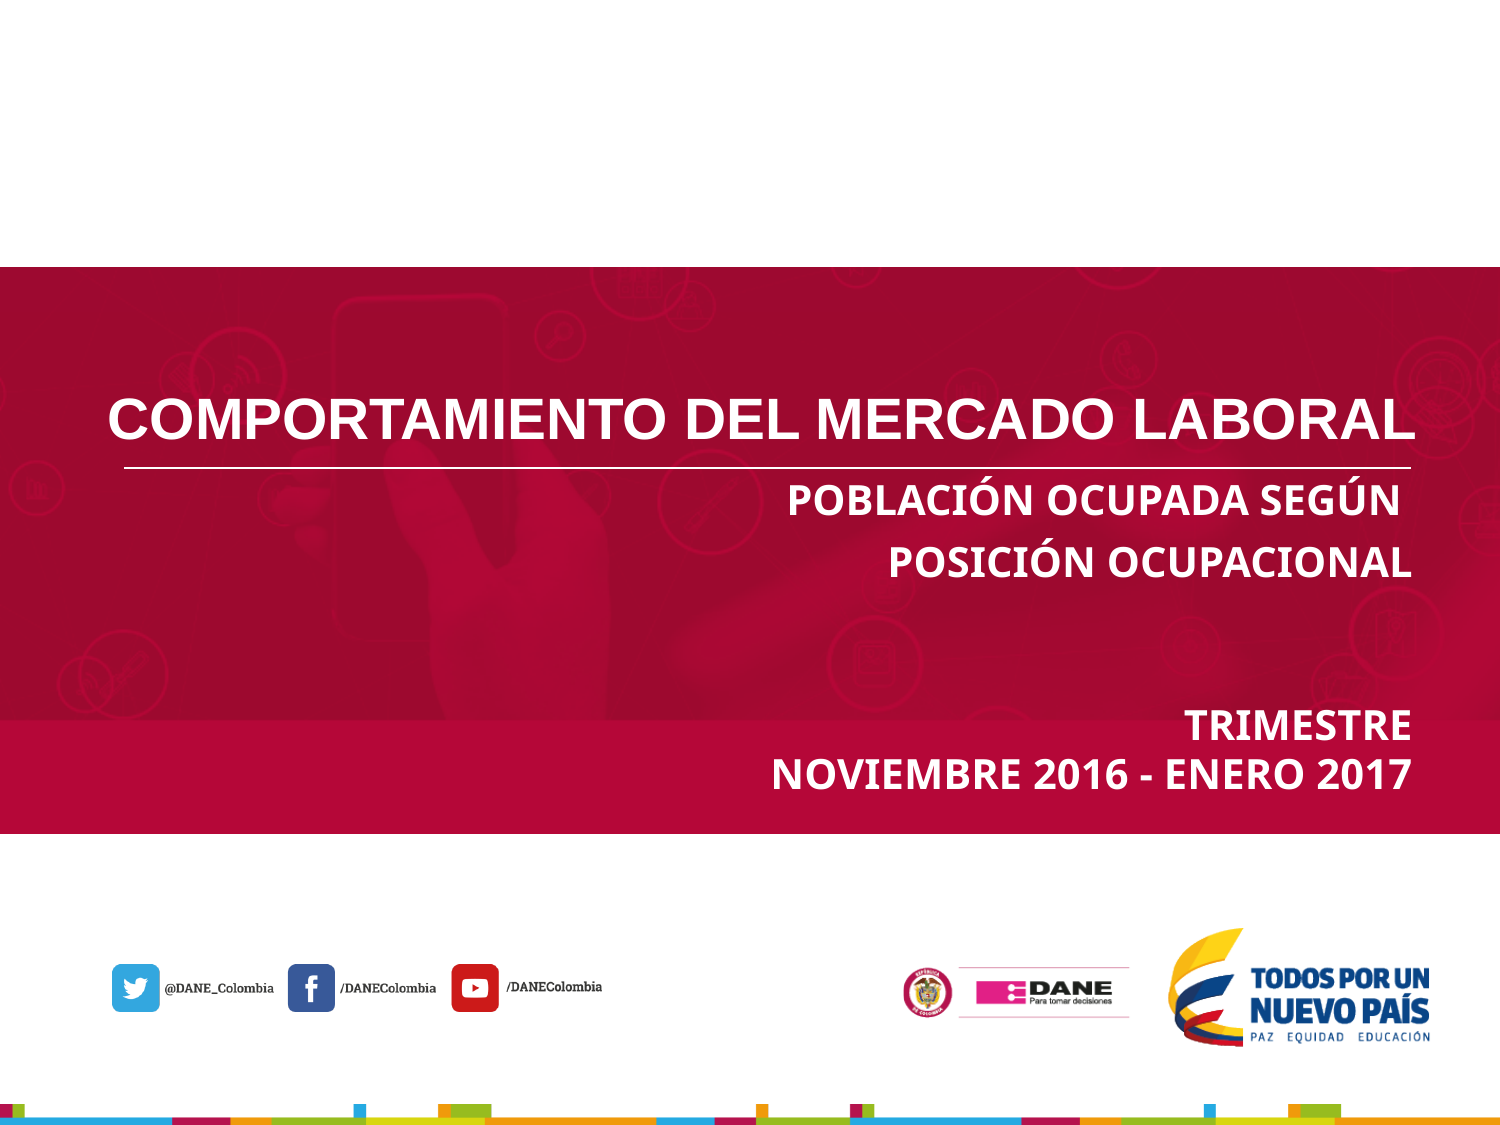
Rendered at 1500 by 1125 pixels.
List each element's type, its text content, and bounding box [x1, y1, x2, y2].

picture [903, 928, 1455, 1047]
picture [0, 1104, 1500, 1125]
picture [0, 267, 1500, 834]
text_box COMPORTAMIENTO DEL MERCADO LABORAL [100, 373, 1447, 459]
text_box POBLACIÓN OCUPADA SEGÚN POSICIÓN OCUPACIONAL TRIMESTRE NOVIEMBRE 2016 - ENERO 2017 [100, 467, 1424, 804]
picture [112, 964, 602, 1012]
